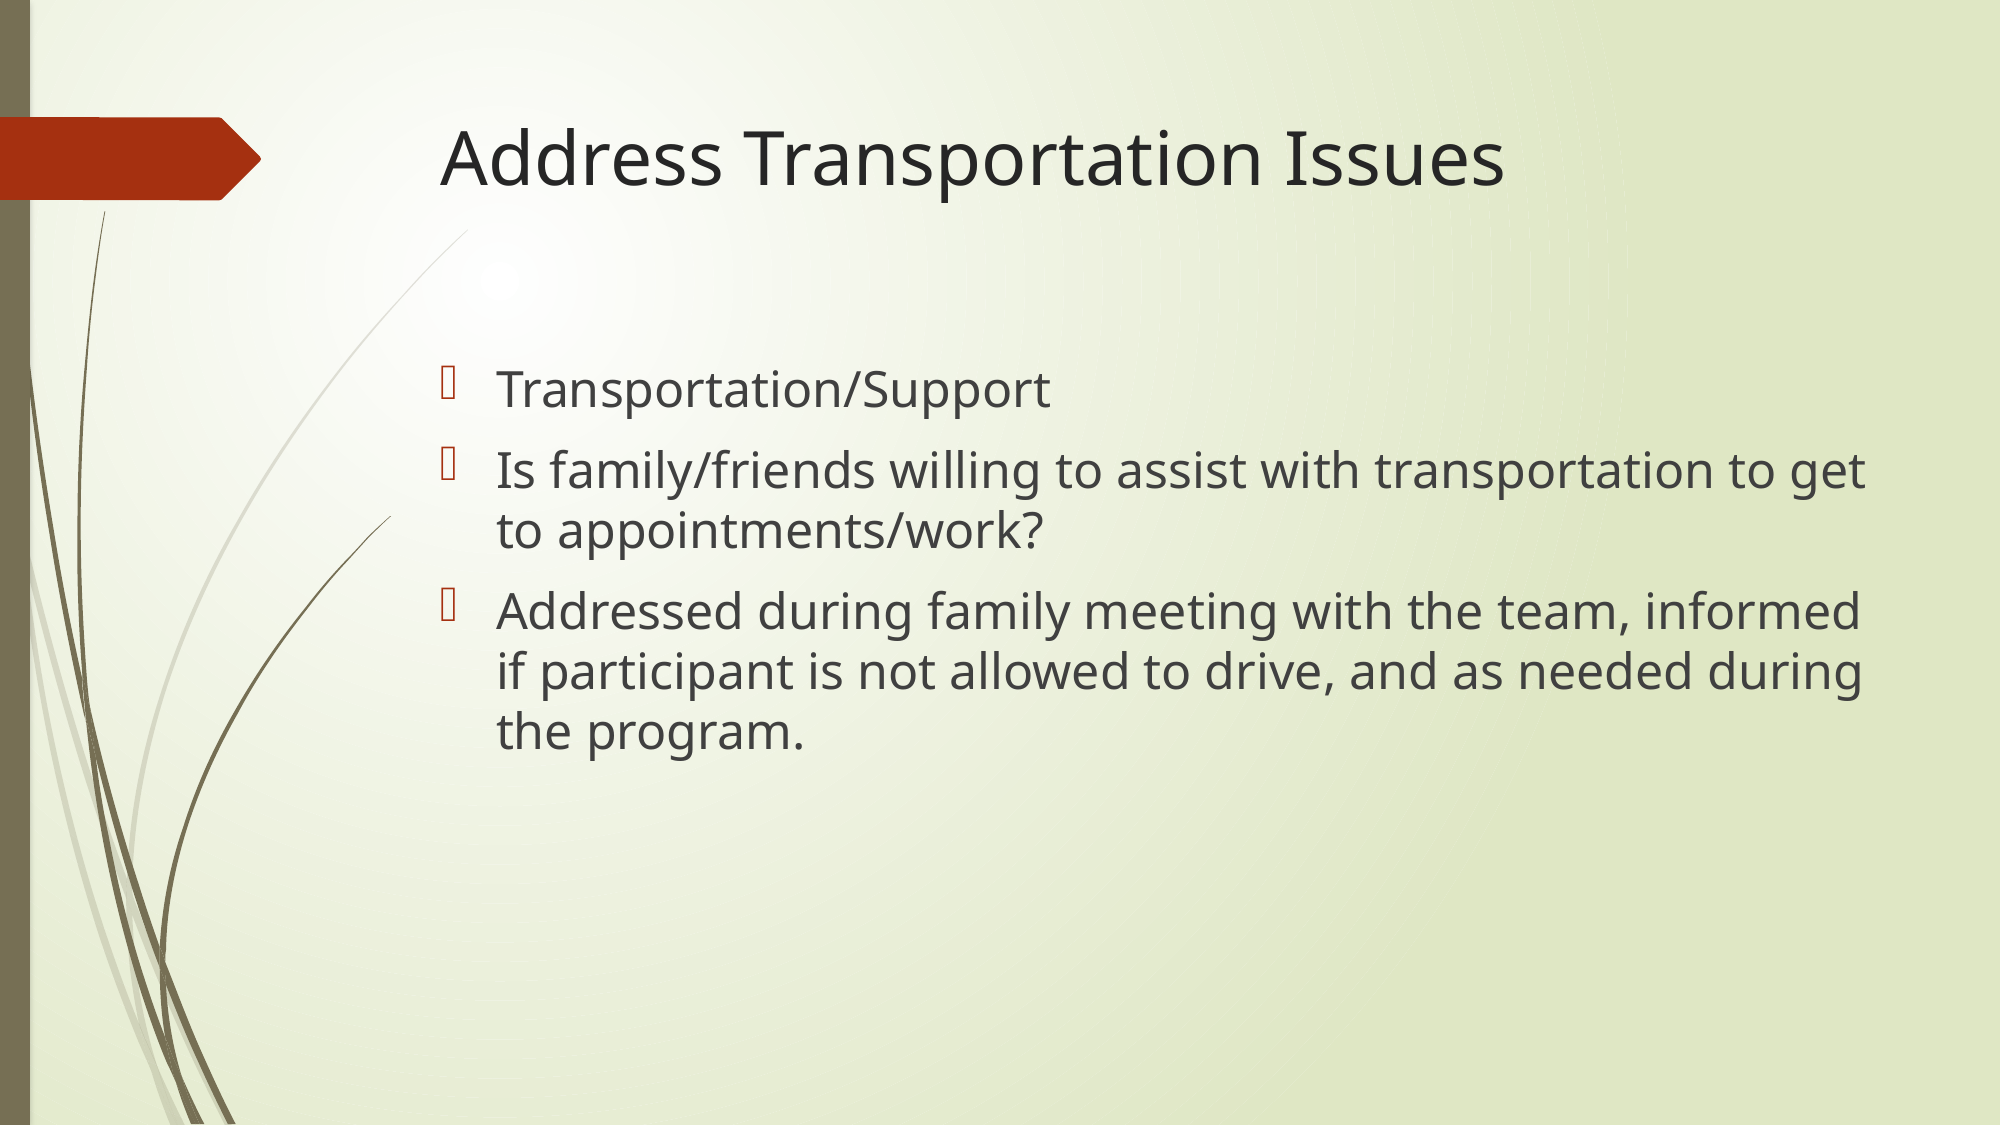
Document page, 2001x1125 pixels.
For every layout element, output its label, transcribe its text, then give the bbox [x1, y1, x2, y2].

list Transportation/Support Is family/friends willing to assist with transportation to get to appointments/work? Addressed during family meeting with the team, informed if participant is not allowed to drive, and as needed during the program. [424, 350, 1888, 970]
title Address Transportation Issues [425, 102, 1888, 313]
